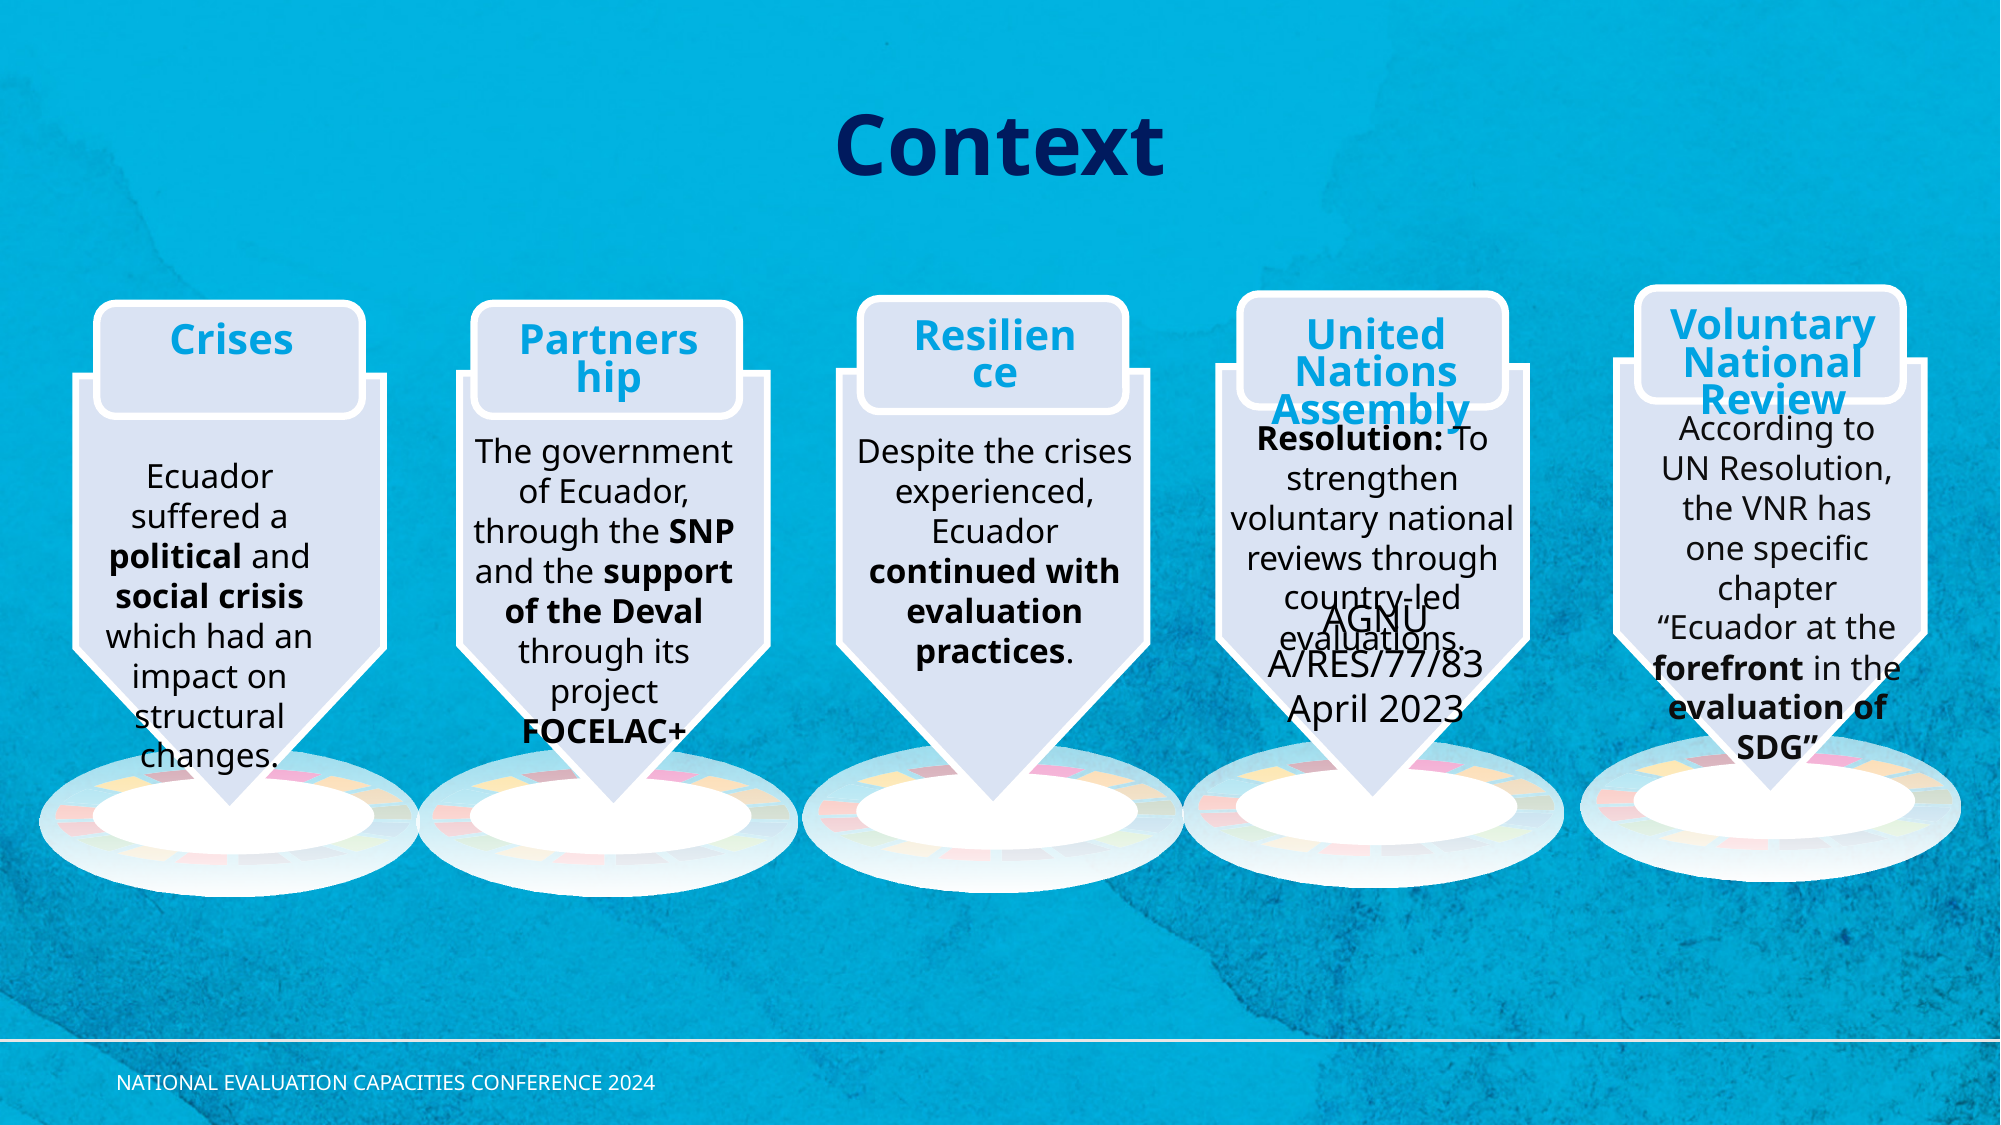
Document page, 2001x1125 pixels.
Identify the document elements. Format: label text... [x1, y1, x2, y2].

title Context [116, 95, 1884, 202]
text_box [38, 287, 1961, 898]
